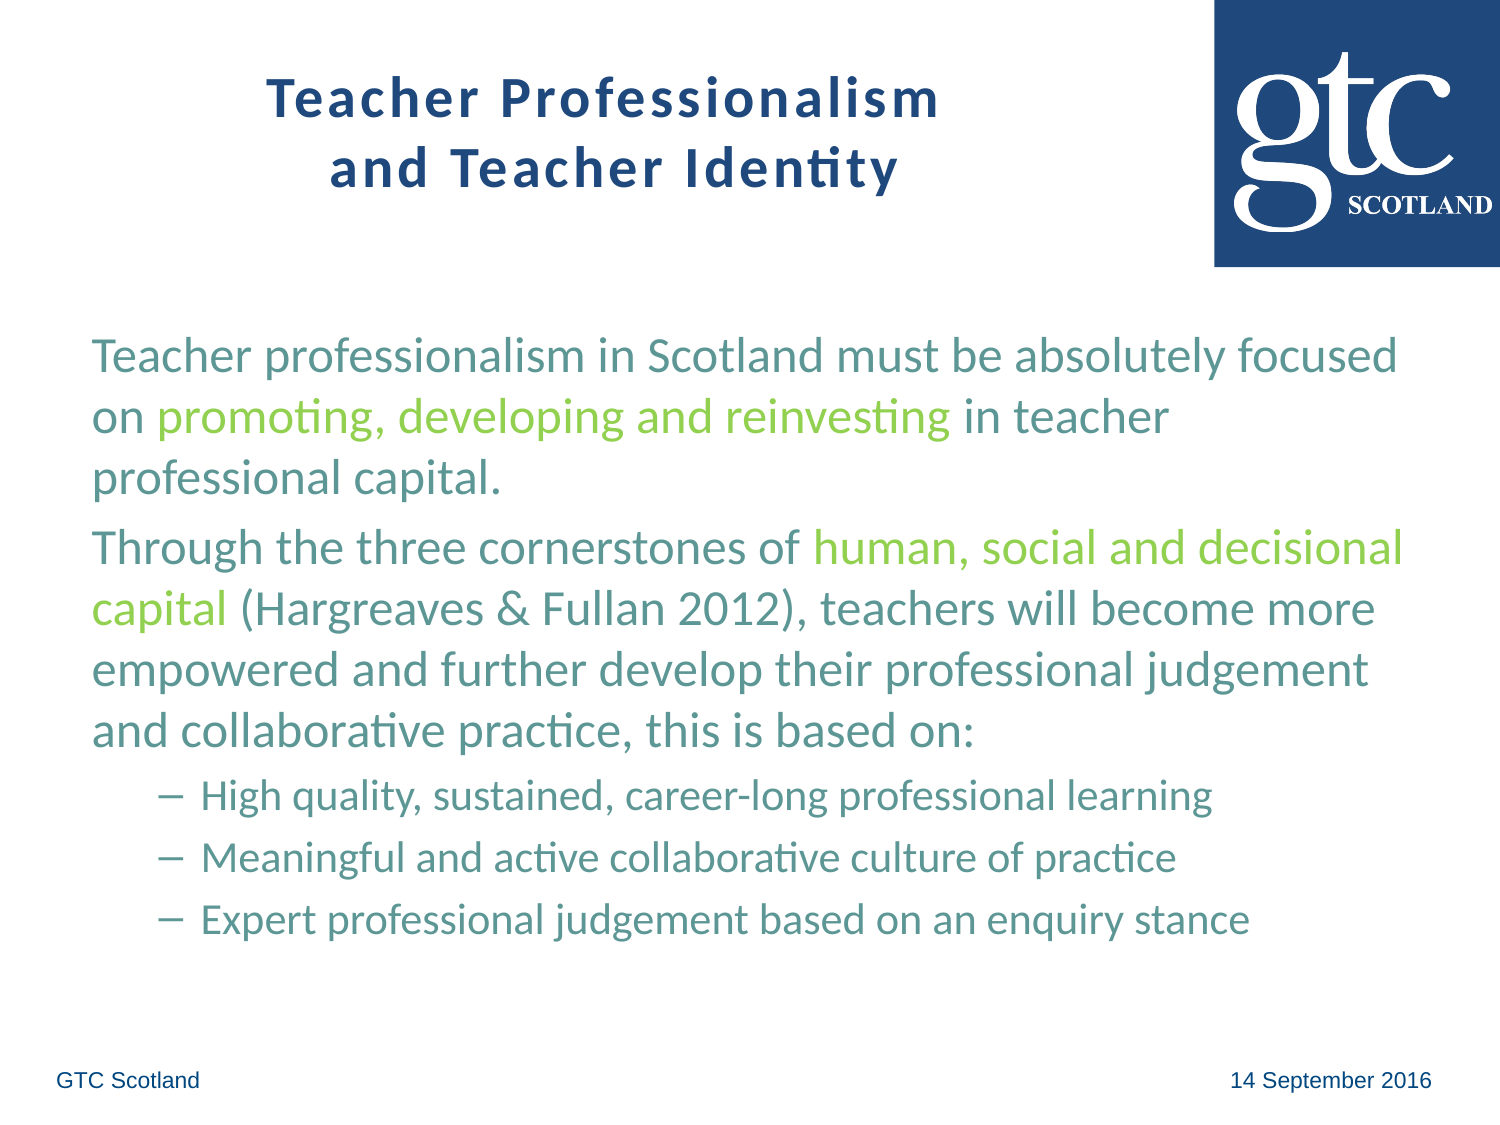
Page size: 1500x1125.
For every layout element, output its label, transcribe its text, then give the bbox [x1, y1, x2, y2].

text_box Teacher professionalism in Scotland must be absolutely focused on promoting, developing and reinvesting in teacher professional capital. Through the three cornerstones of human, social and decisional capital (Hargreaves & Fullan 2012), teachers will become more empowered and further develop their professional judgement and collaborative practice, this is based on: High quality, sustained, career-long professional learning Meaningful and active collaborative culture of practice Expert professional judgement based on an enquiry stance [76, 314, 1427, 1033]
title Teacher Professionalism and Teacher Identity [41, 51, 1188, 200]
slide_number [1074, 1058, 1447, 1102]
picture [1234, 51, 1492, 232]
footer GTC Scotland [41, 1058, 529, 1102]
